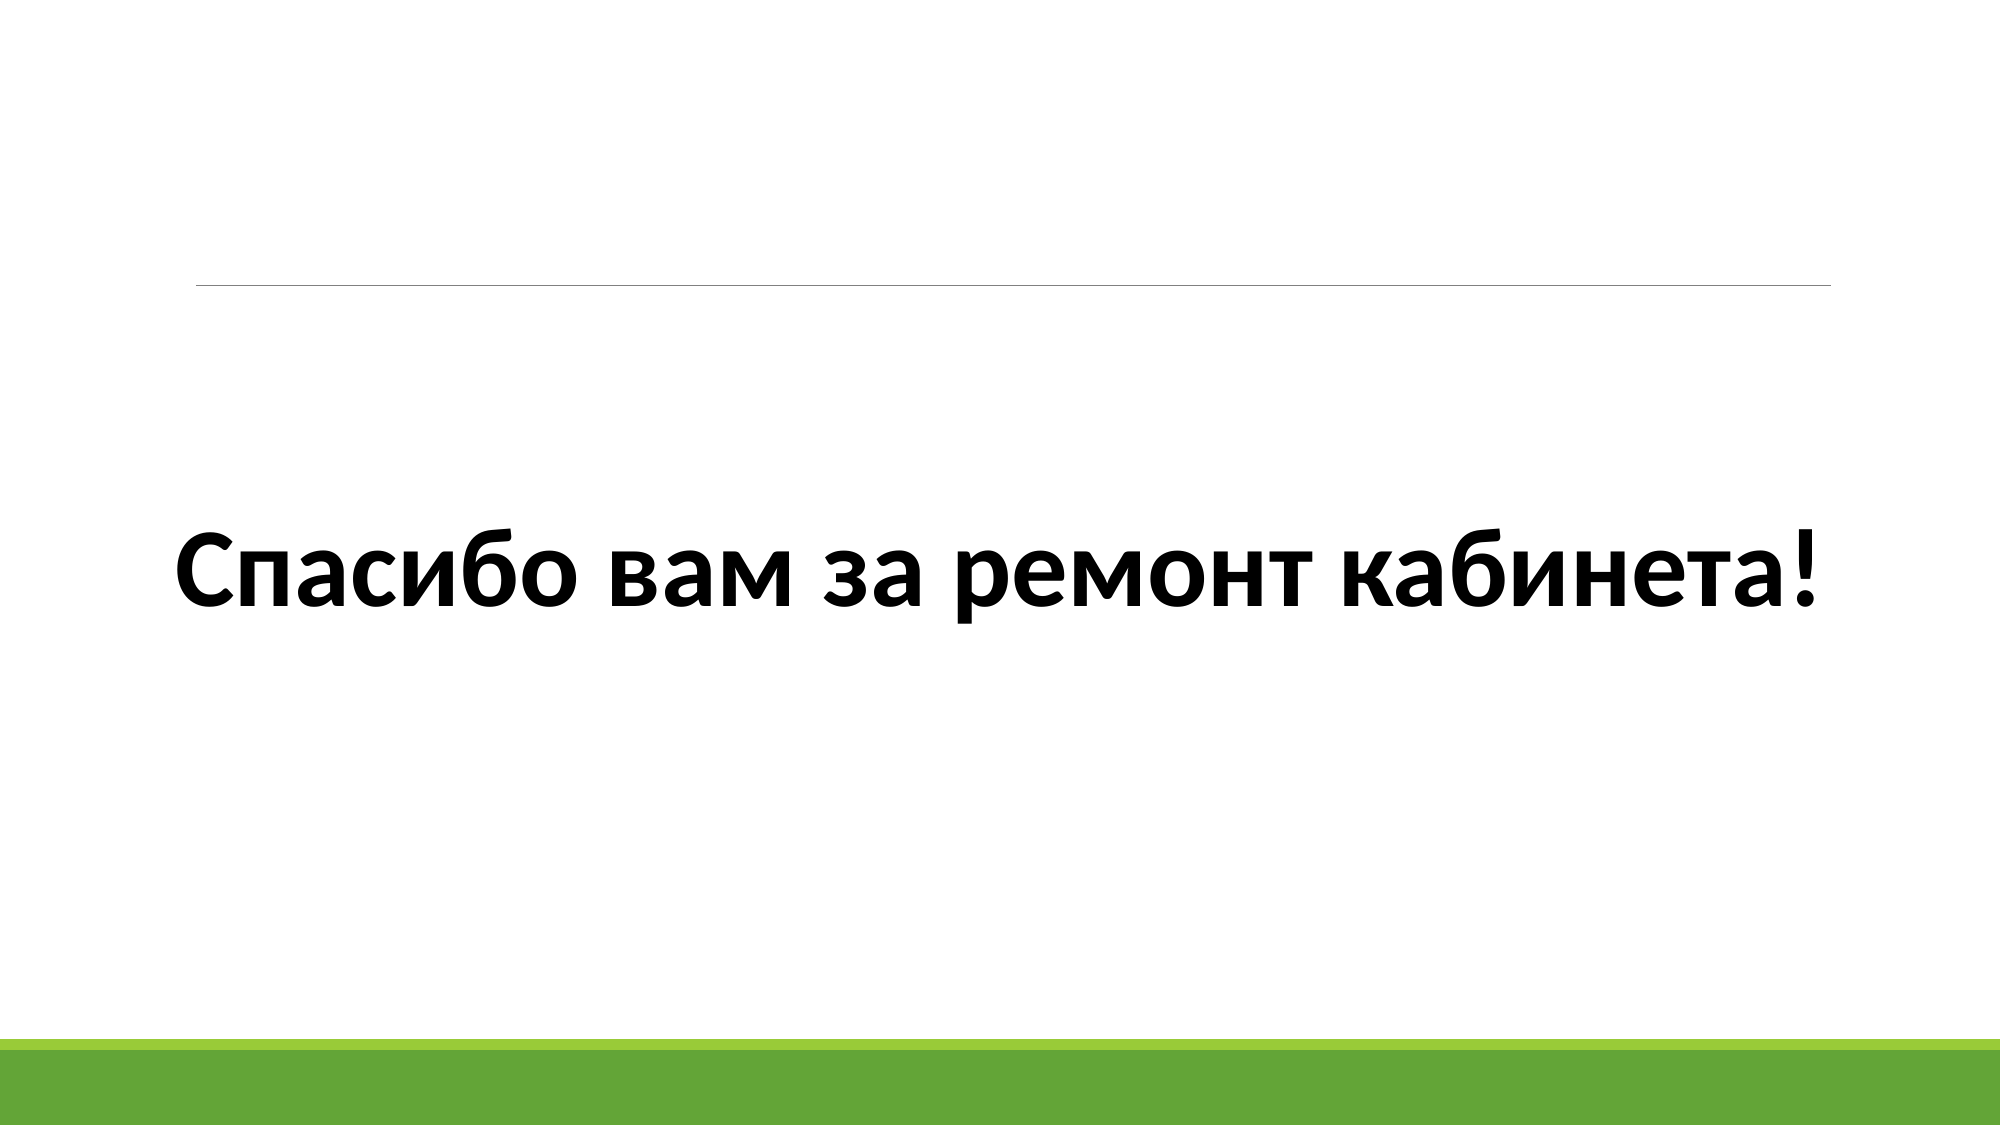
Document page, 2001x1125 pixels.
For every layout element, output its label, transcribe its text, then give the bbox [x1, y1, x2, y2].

text_box Спасибо вам за ремонт кабинета! [160, 486, 1840, 637]
